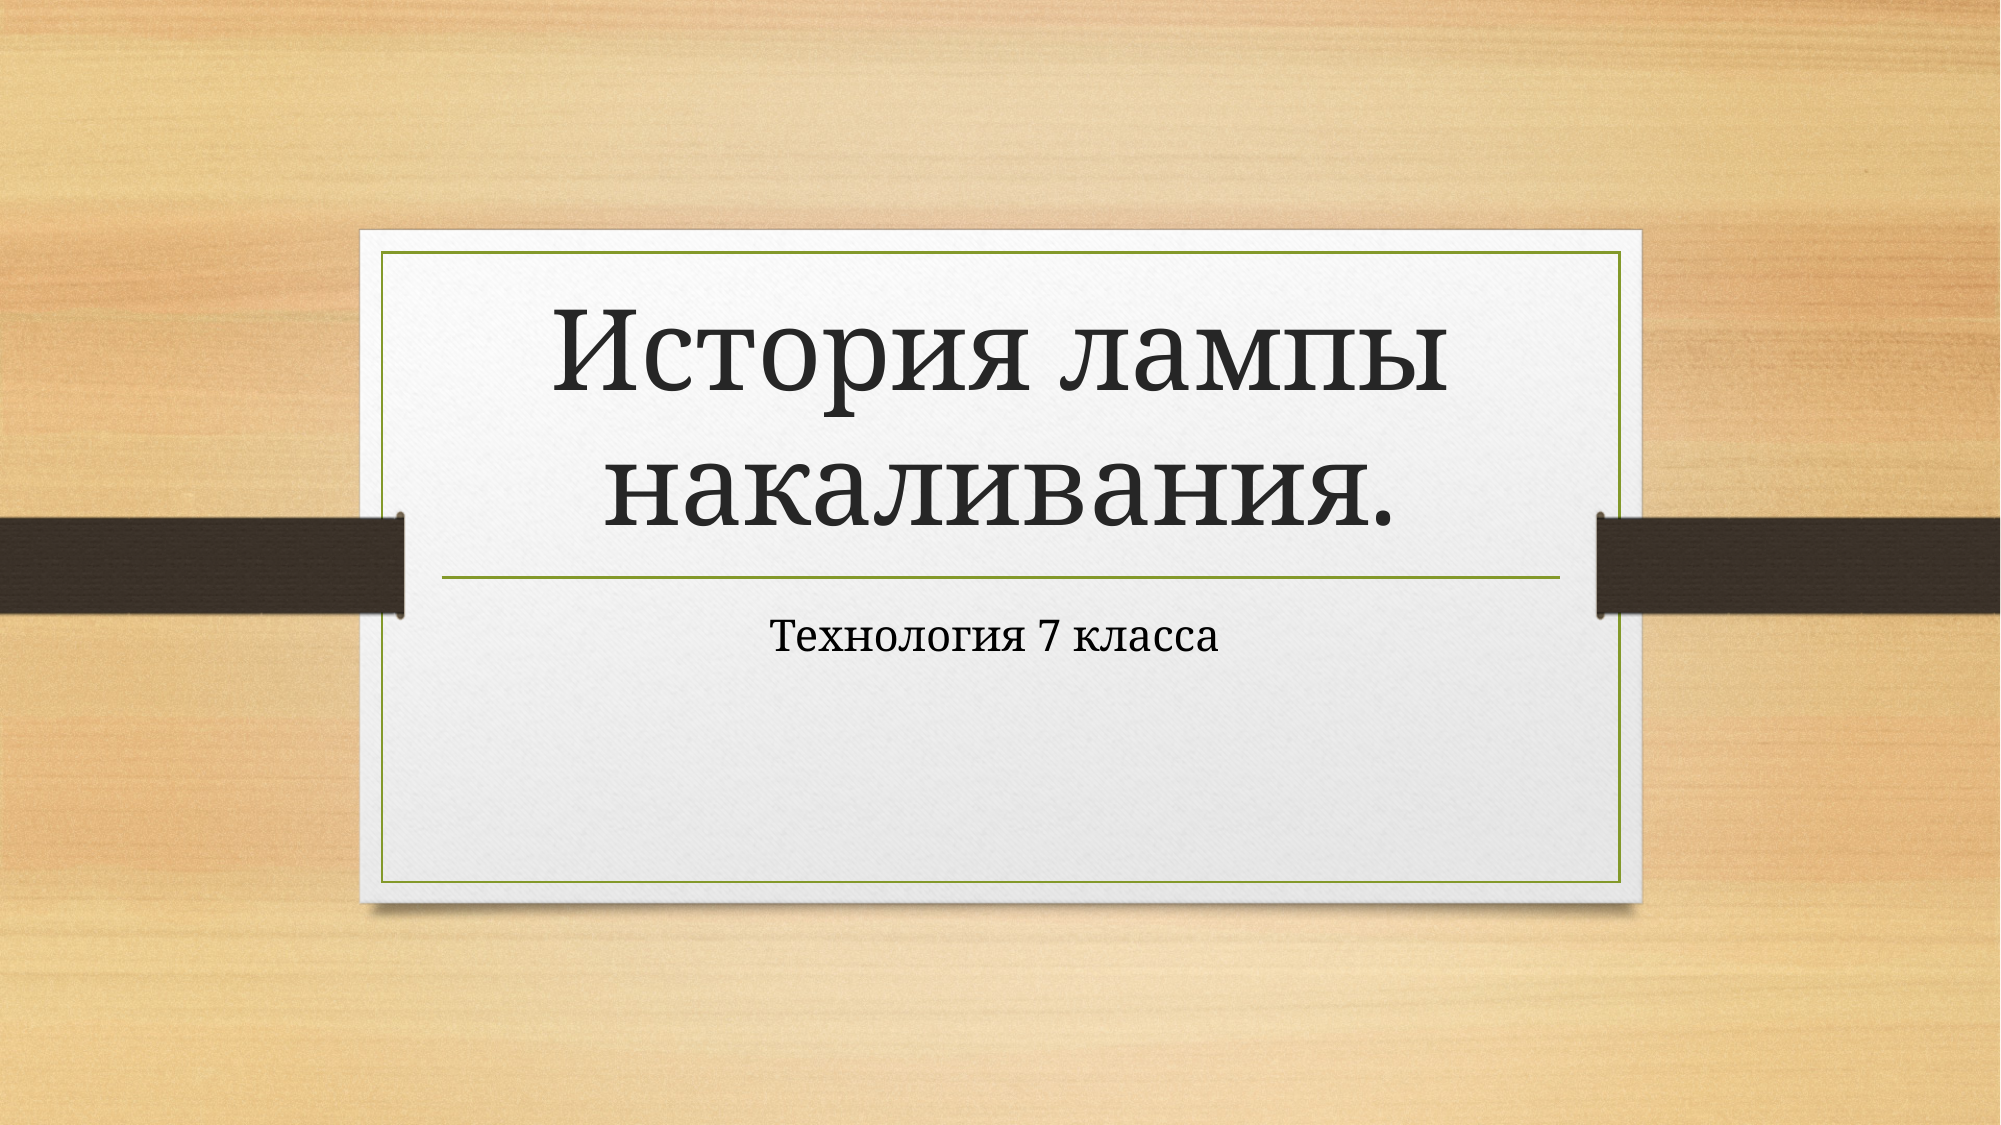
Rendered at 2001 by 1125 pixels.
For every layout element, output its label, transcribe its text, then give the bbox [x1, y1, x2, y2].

title История лампы накаливания. [441, 306, 1560, 556]
subtitle Технология 7 класса [441, 600, 1560, 817]
picture [0, 0, 2001, 1125]
